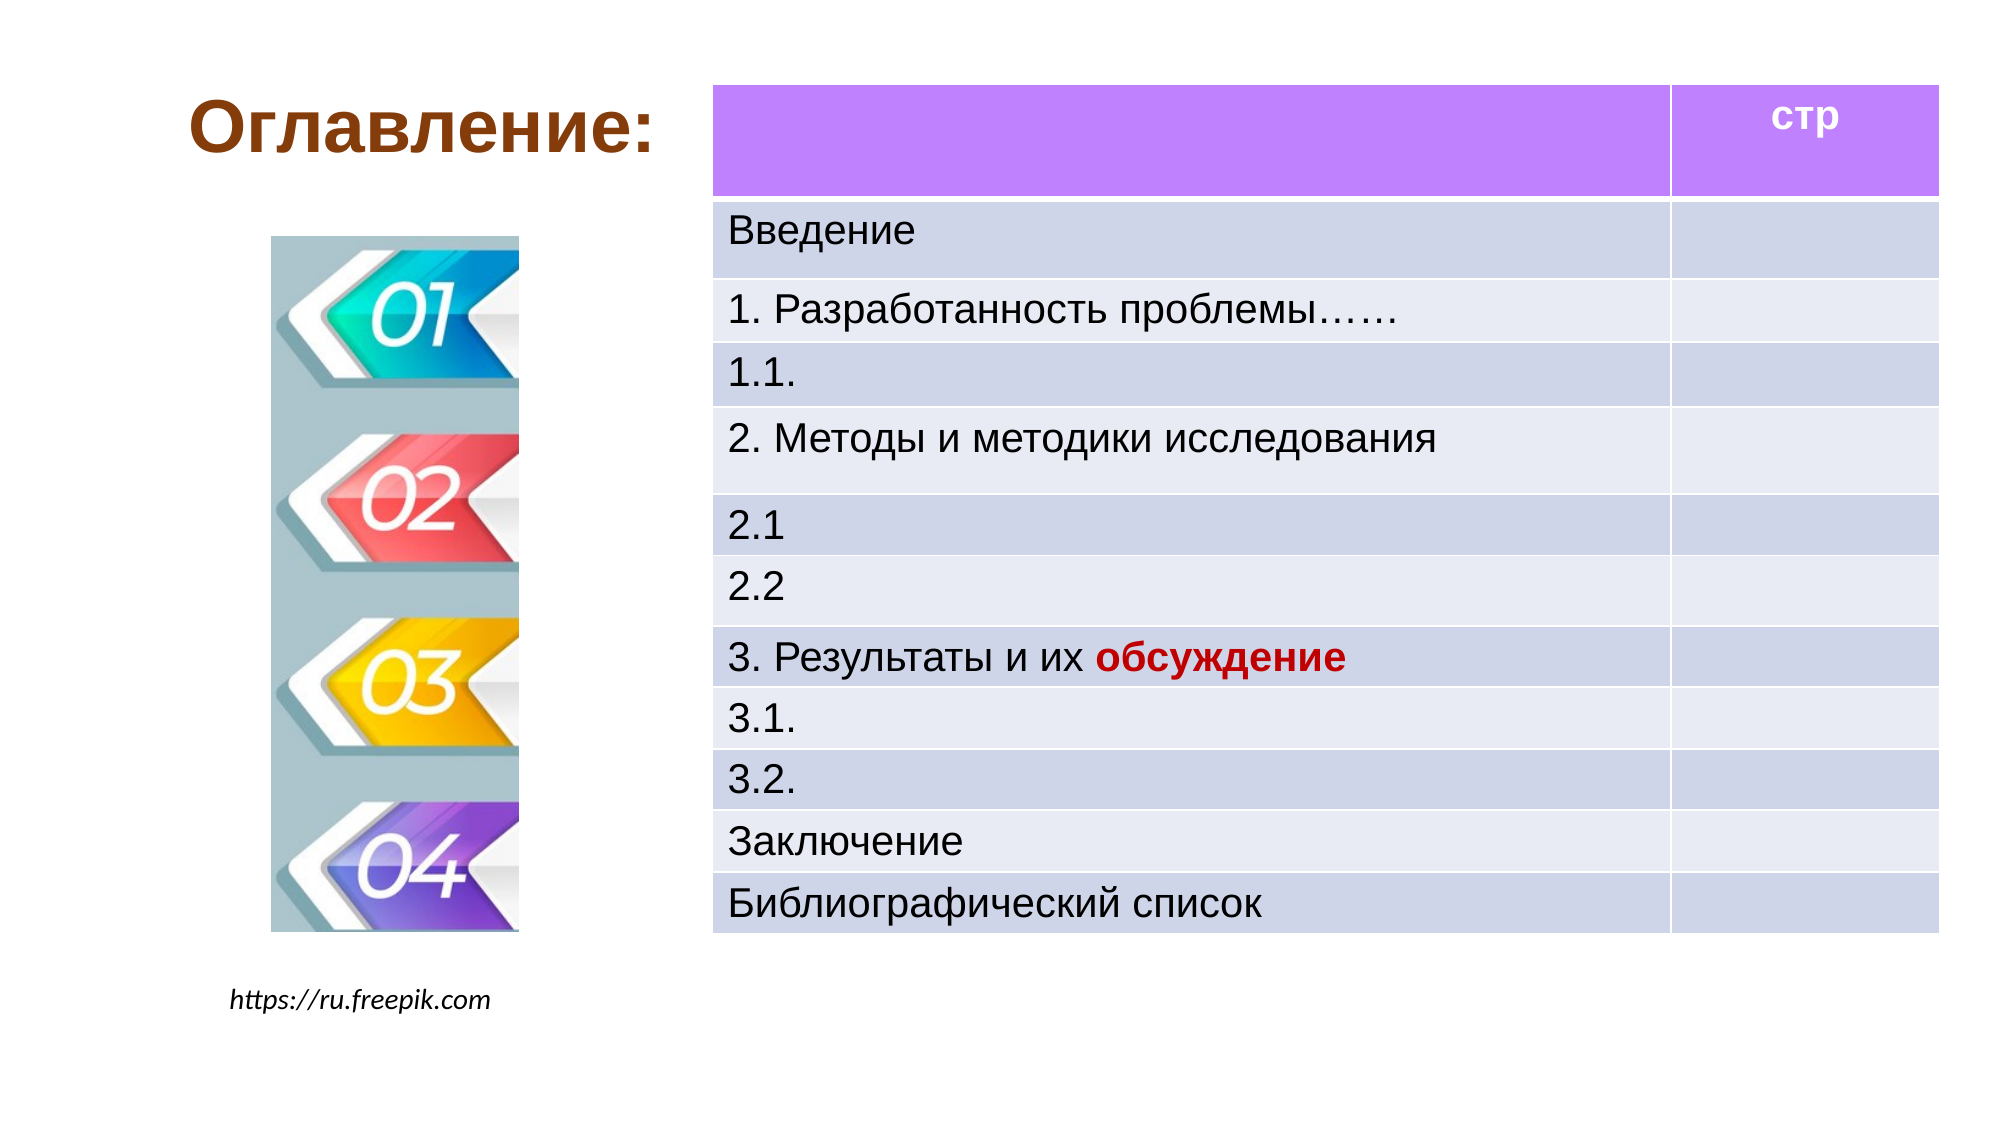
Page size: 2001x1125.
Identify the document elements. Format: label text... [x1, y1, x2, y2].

table_header стр [1672, 85, 1939, 196]
table_cell [1672, 202, 1939, 278]
table_cell 1.1. [713, 343, 1670, 406]
text_box https://ru.freepik.com [56, 972, 665, 1023]
table_cell 3.2. [713, 750, 1670, 809]
table_cell Библиографический список [713, 873, 1670, 933]
table_cell [1672, 343, 1939, 406]
table_cell [1672, 627, 1939, 686]
table_cell [1672, 556, 1939, 625]
text_box Оглавление: [45, 32, 801, 225]
table_header [713, 85, 1670, 196]
table_cell [1672, 495, 1939, 555]
table_cell 1. Разработанность проблемы…… [713, 280, 1670, 341]
picture [271, 236, 519, 932]
table_cell 2. Методы и методики исследования [713, 408, 1670, 493]
table_cell 2.1 [713, 495, 1670, 555]
table_cell [1672, 873, 1939, 933]
table_cell 3. Результаты и их обсуждение [713, 627, 1670, 686]
table_cell Заключение [713, 811, 1670, 871]
table_cell [1672, 688, 1939, 748]
table_cell 2.2 [713, 556, 1670, 625]
table_cell [1672, 408, 1939, 493]
table_cell 3.1. [713, 688, 1670, 748]
table_cell Введение [713, 202, 1670, 278]
table_cell [1672, 280, 1939, 341]
table_cell [1672, 750, 1939, 809]
table_cell [1672, 811, 1939, 871]
